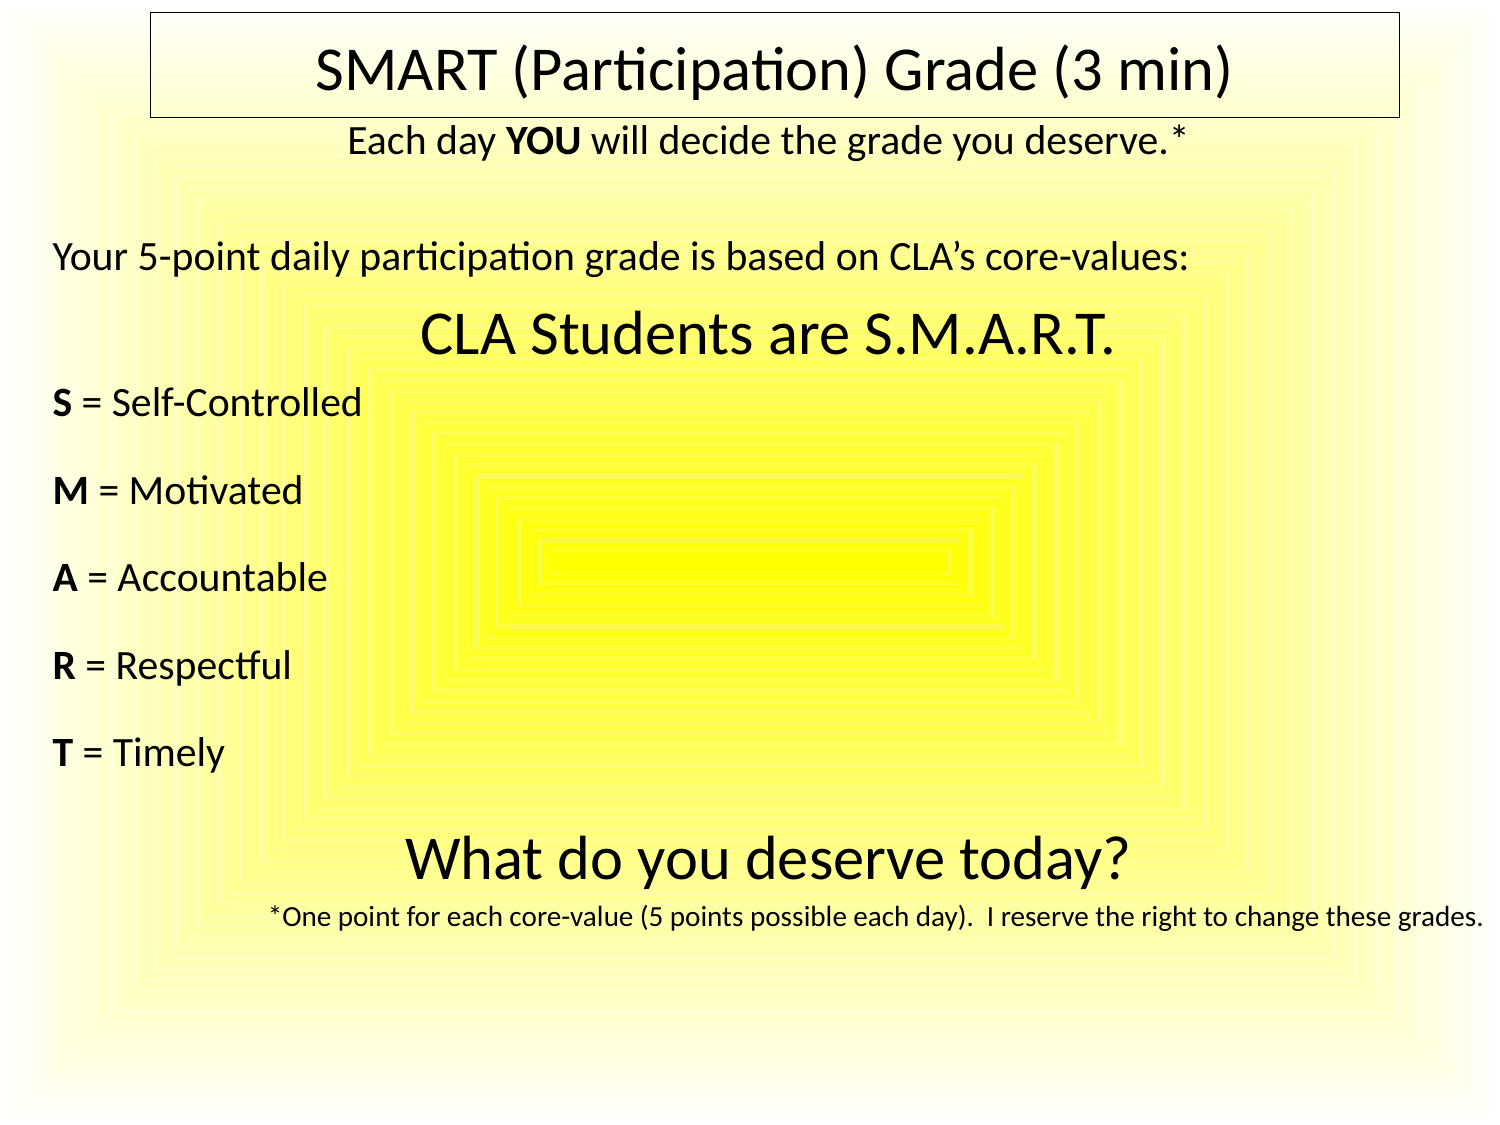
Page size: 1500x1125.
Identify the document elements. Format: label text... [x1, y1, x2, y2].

text_box SMART (Participation) Grade (3 min) [150, 12, 1400, 118]
list Each day YOU will decide the grade you deserve.* Your 5-point daily participation grade is based on CLA’s core-values: CLA Students are S.M.A.R.T. S = Self-Controlled M = Motivated A = Accountable R = Respectful T = Timely What do you deserve today? *One point for each core-value (5 points possible each day). I reserve the right to change these grades. [37, 104, 1500, 1013]
